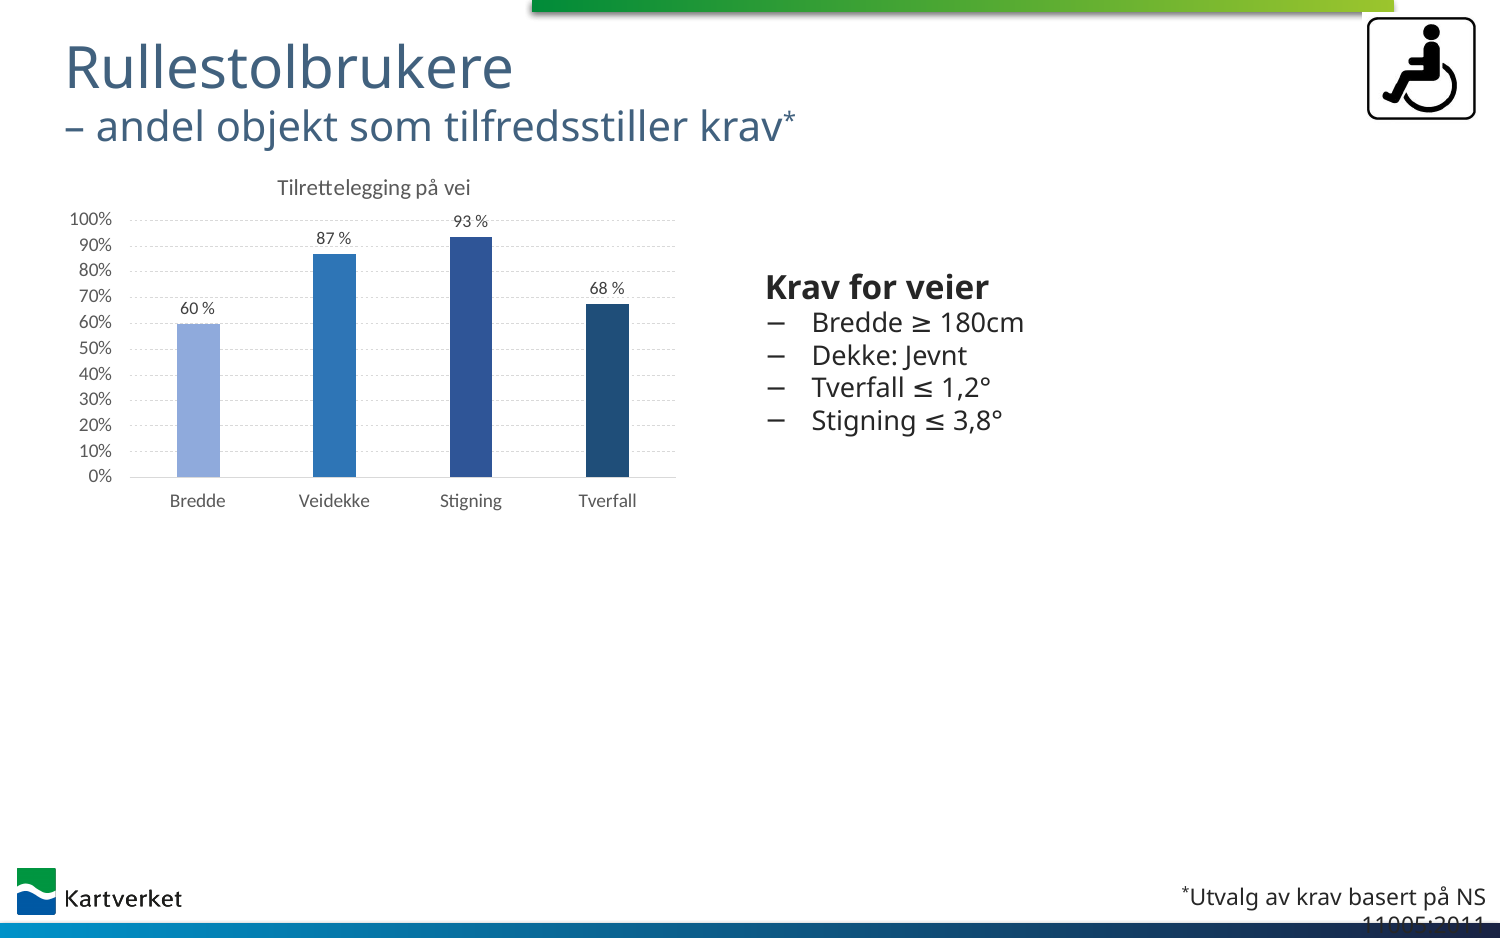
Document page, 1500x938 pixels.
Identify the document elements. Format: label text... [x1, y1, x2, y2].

text_box Krav for veier Bredde ≥ 180cm Dekke: Jevnt Tverfall ≤ 1,2° Stigning ≤ 3,8° [750, 258, 1234, 444]
picture [62, 166, 687, 519]
text_box Rullestolbrukere – andel objekt som tilfredsstiller krav* [49, 25, 1431, 158]
picture [1362, 12, 1481, 126]
text_box *Utvalg av krav basert på NS 11005:2011 [1068, 873, 1500, 938]
